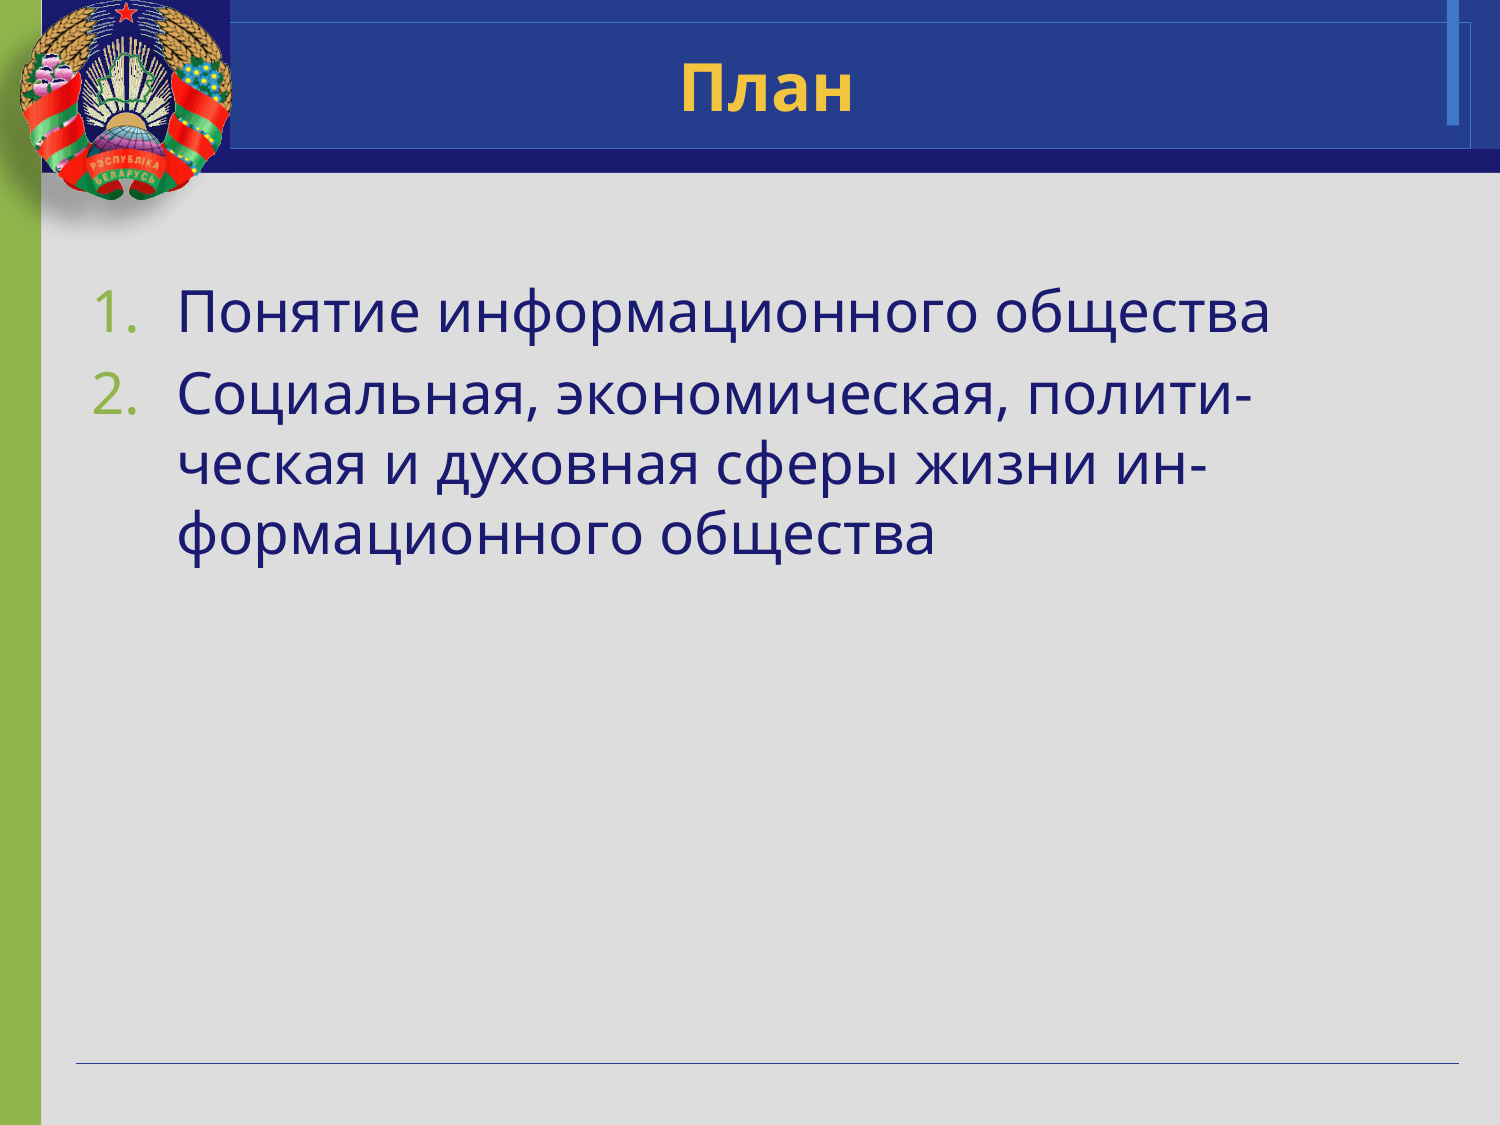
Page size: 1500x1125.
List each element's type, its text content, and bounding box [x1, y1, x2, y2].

list Понятие информационного общества Социальная, экономическая, полити-ческая и духовная сферы жизни ин-формационного общества [76, 266, 1427, 1021]
picture [20, 0, 232, 200]
title План [122, 38, 1413, 131]
